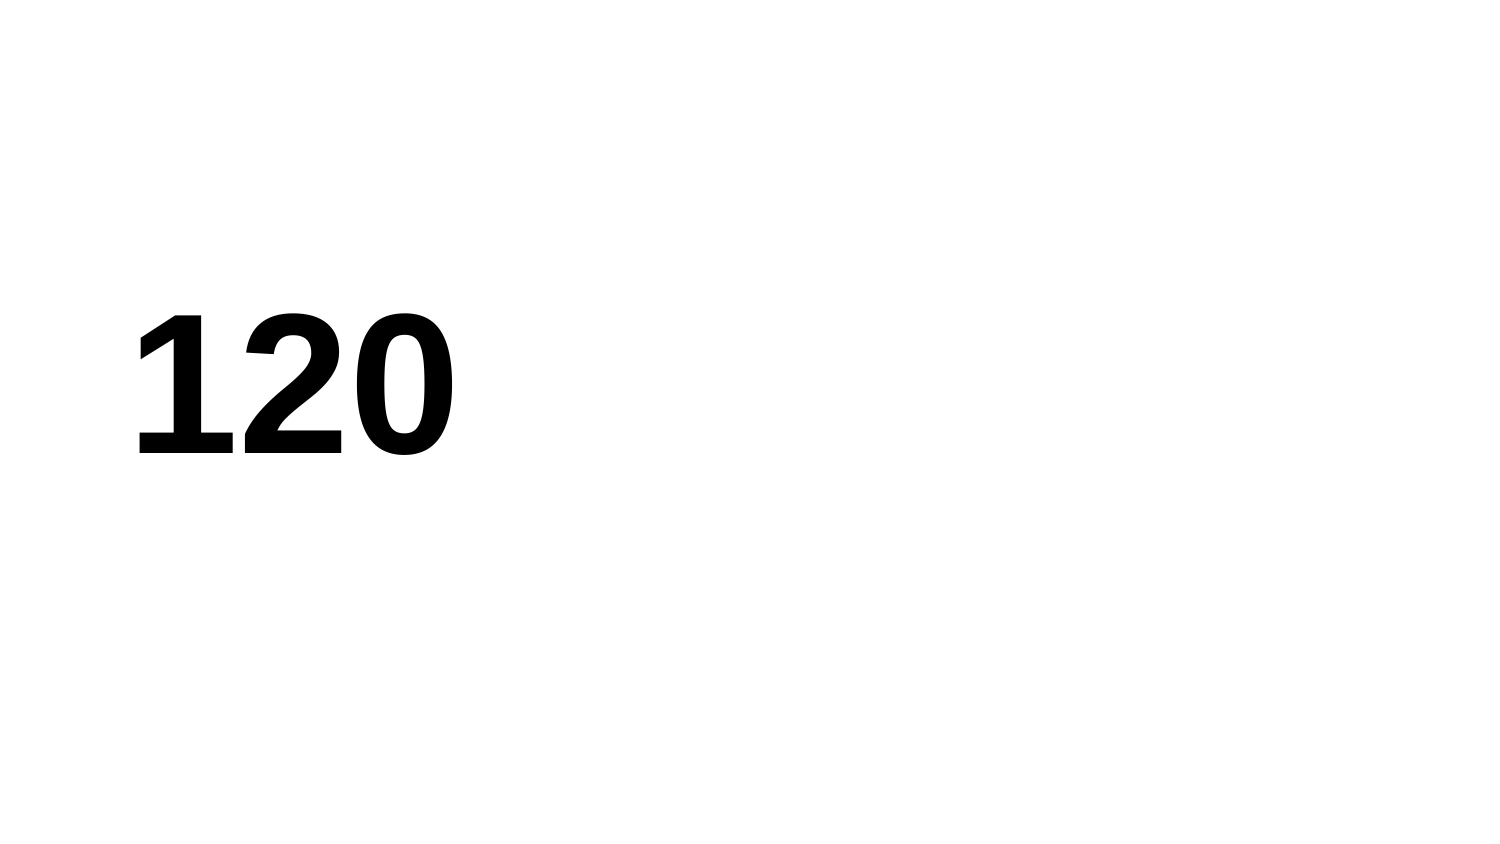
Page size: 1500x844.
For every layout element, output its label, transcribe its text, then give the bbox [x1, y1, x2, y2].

text_box 120 [112, 235, 1388, 509]
